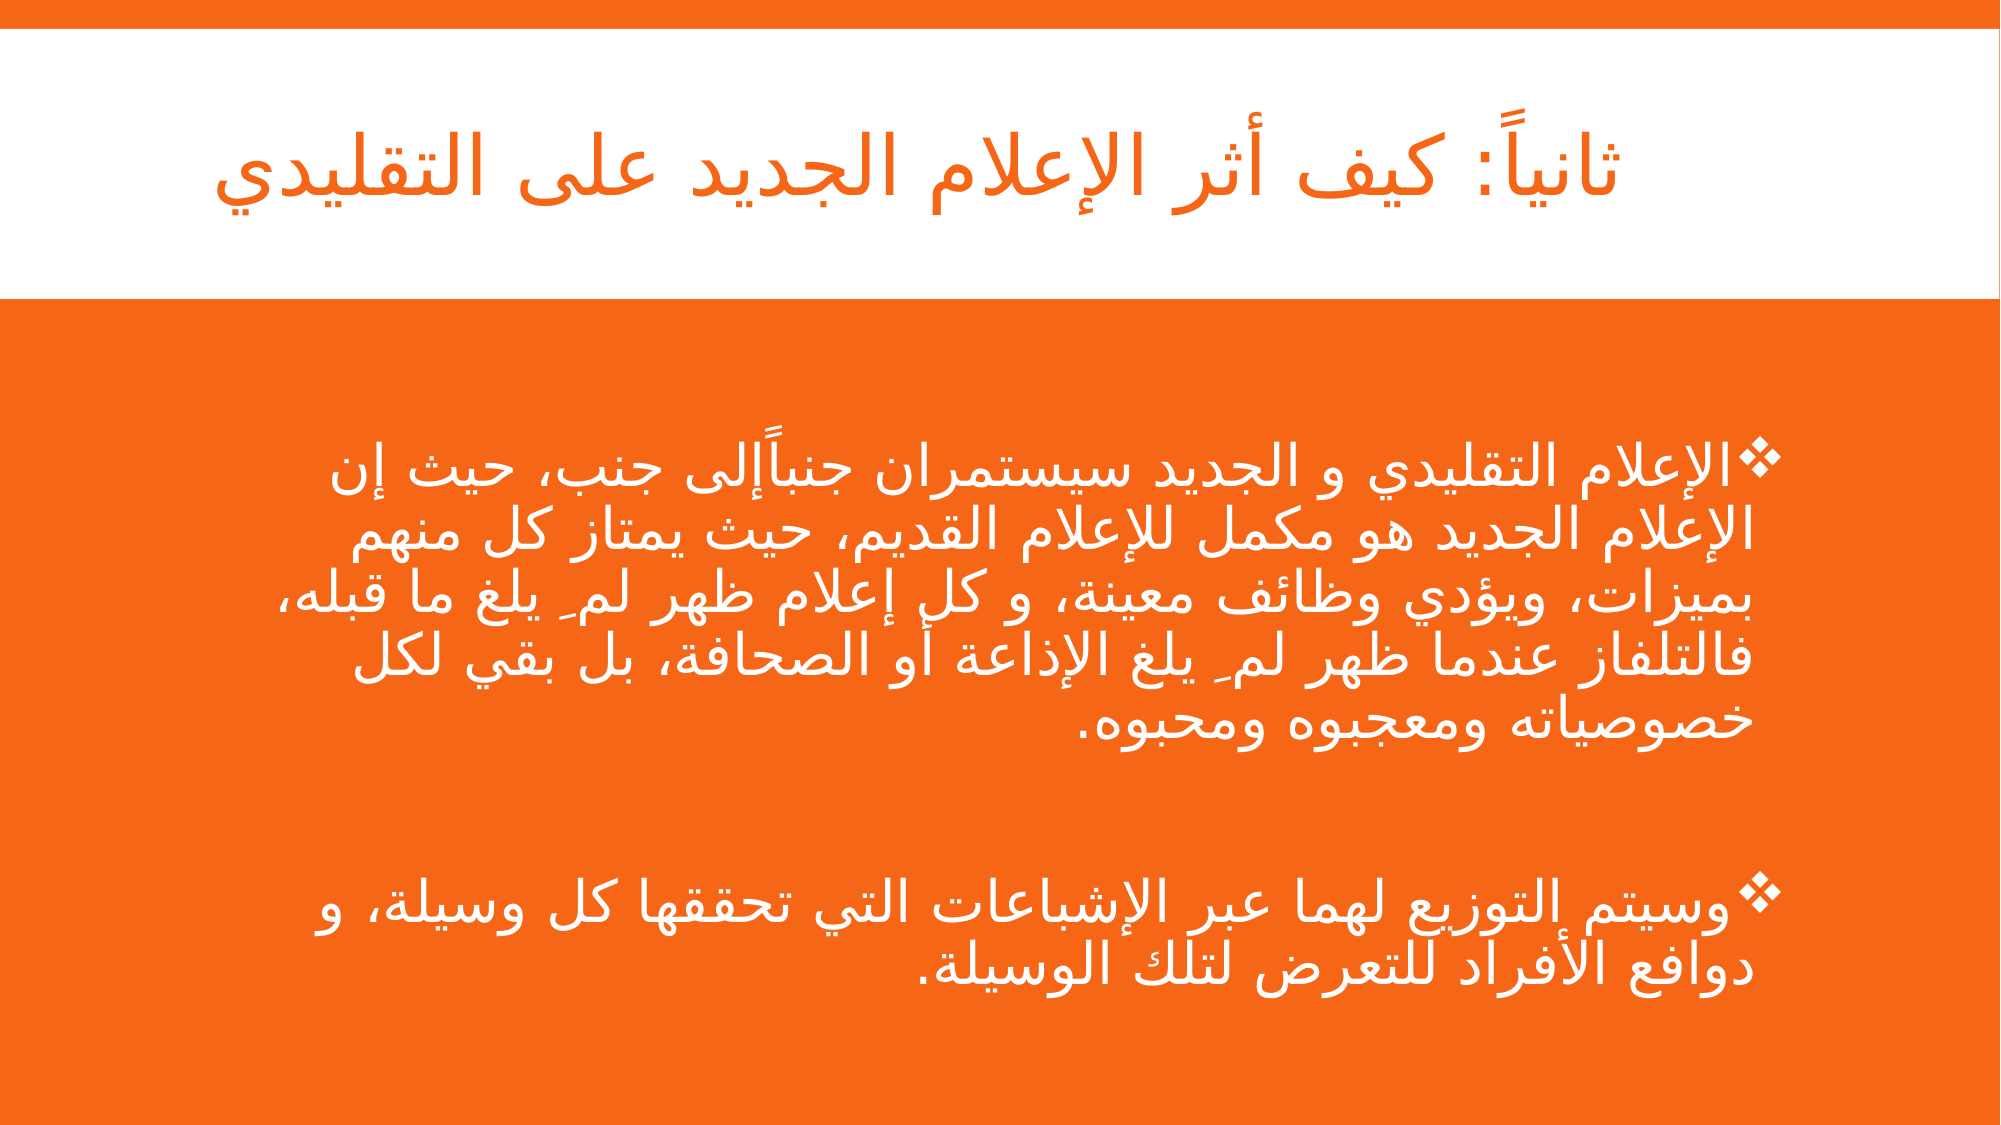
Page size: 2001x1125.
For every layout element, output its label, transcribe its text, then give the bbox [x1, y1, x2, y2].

list الإعلام التقليدي و الجديد سيستمران جنباًإلى جنب، حيث إن الإعلام الجديد هو مكمل للإعلام القديم، حيث يمتاز كل منهم بميزات، ويؤدي وظائف معينة، و كل إعلام ظهر لم ِ يلغ ما قبله، فالتلفاز عندما ظهر لم ِ يلغ الإذاعة أو الصحافة، بل بقي لكل خصوصياته ومعجبوه ومحبوه. وسيتم التوزيع لهما عبر الإشباعات التي تحققها كل وسيلة، و دوافع الأفراد للتعرض لتلك الوسيلة. [197, 329, 1803, 1020]
title ثانياً: كيف أثر الإعلام الجديد على التقليدي [197, 46, 1803, 295]
